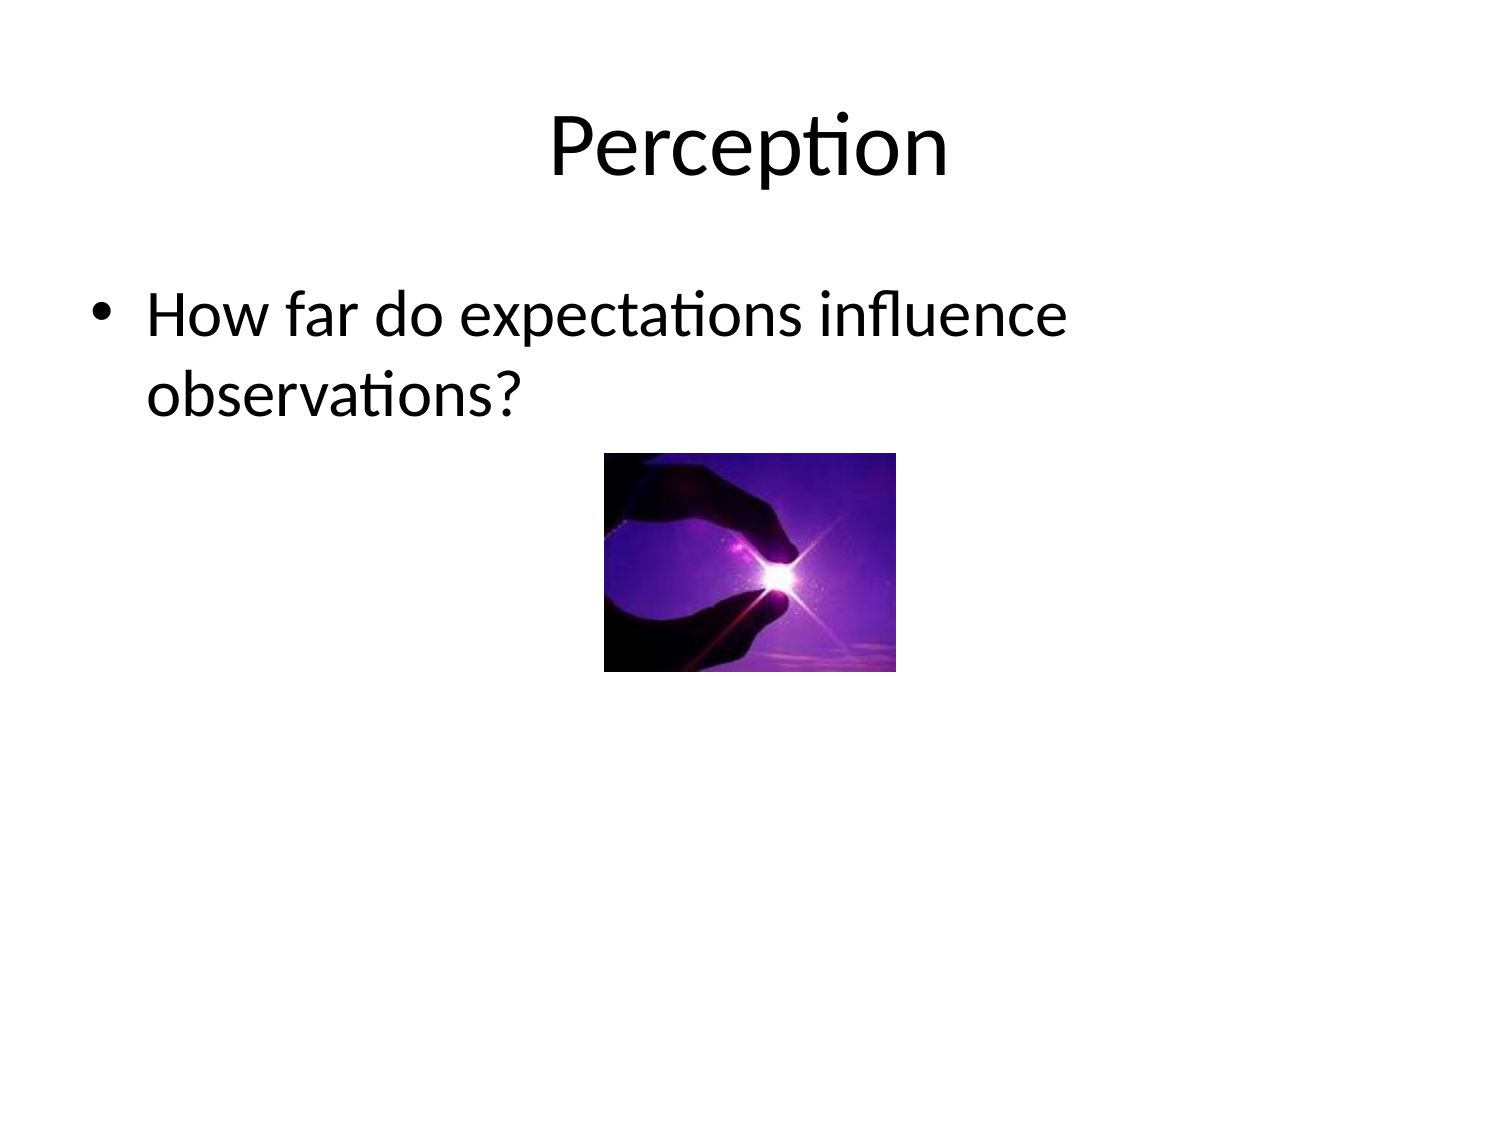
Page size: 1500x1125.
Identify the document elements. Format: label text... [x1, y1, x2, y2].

picture [604, 452, 896, 673]
title Perception [75, 45, 1425, 233]
list How far do expectations influence observations? [75, 262, 1425, 1005]
